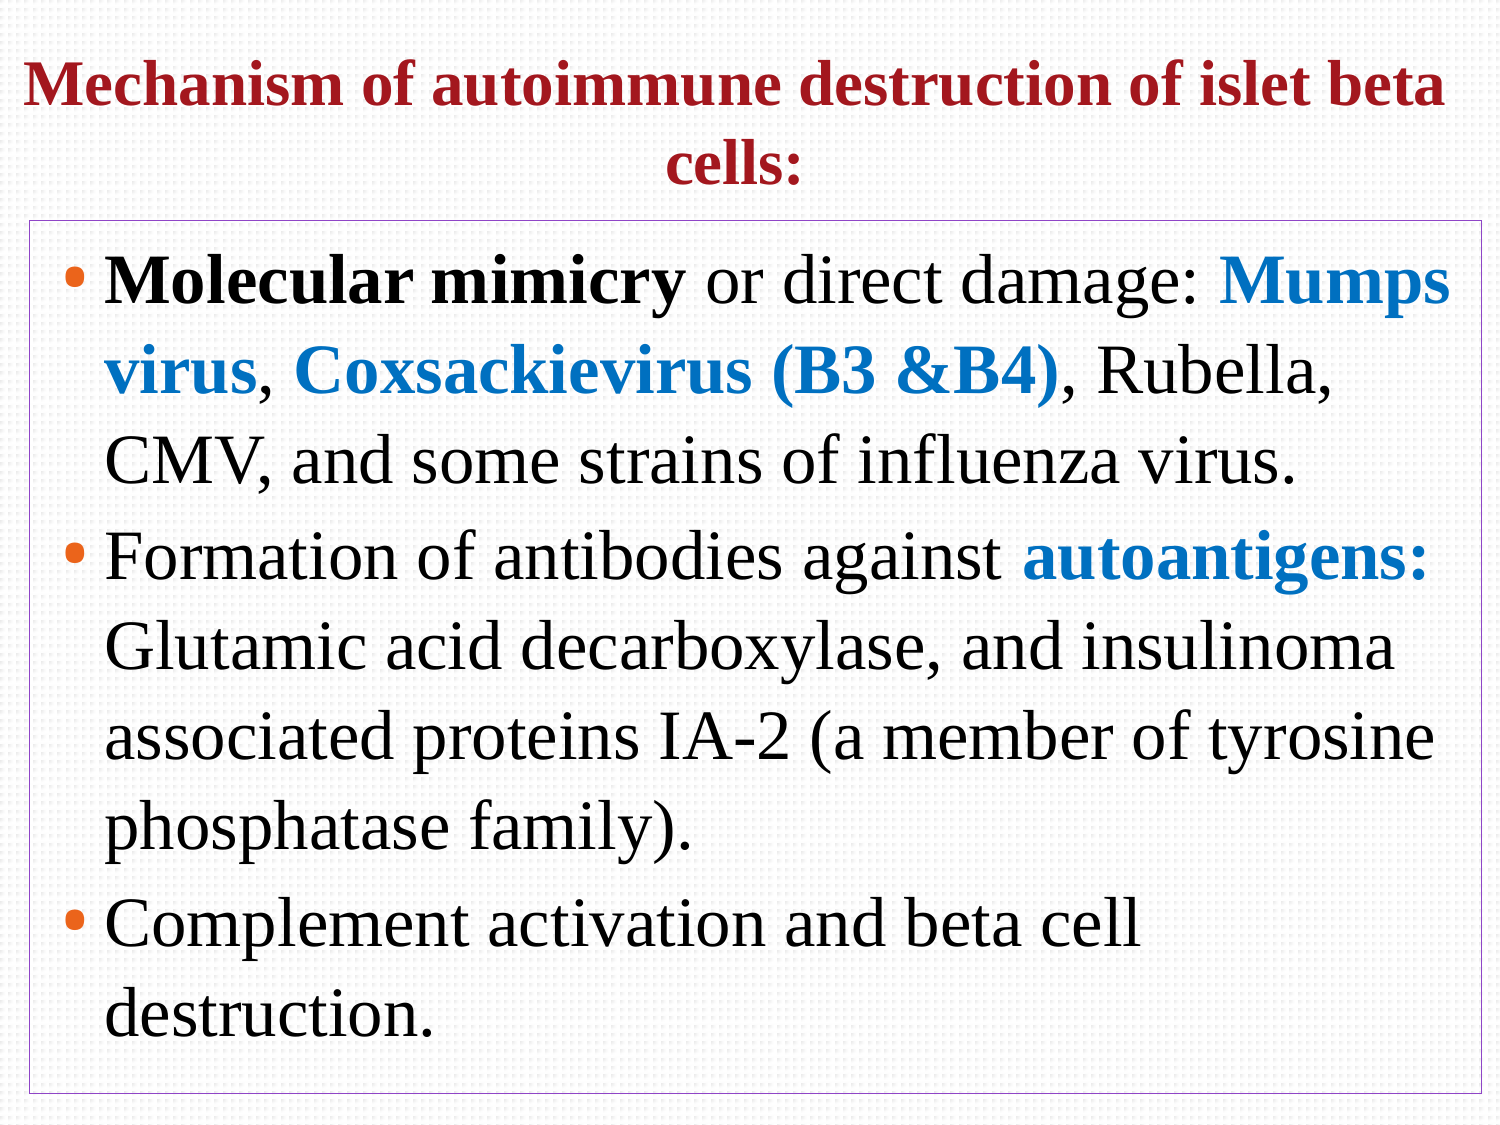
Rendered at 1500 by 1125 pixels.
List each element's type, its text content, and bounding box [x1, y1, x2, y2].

title Mechanism of autoimmune destruction of islet beta cells: [0, 30, 1471, 206]
list Molecular mimicry or direct damage: Mumps virus, Coxsackievirus (B3 &B4), Rubella, CMV, and some strains of influenza virus. Formation of antibodies against autoantigens: Glutamic acid decarboxylase, and insulinoma associated proteins IA-2 (a member of tyrosine phosphatase family). Complement activation and beta cell destruction. [29, 220, 1482, 1094]
